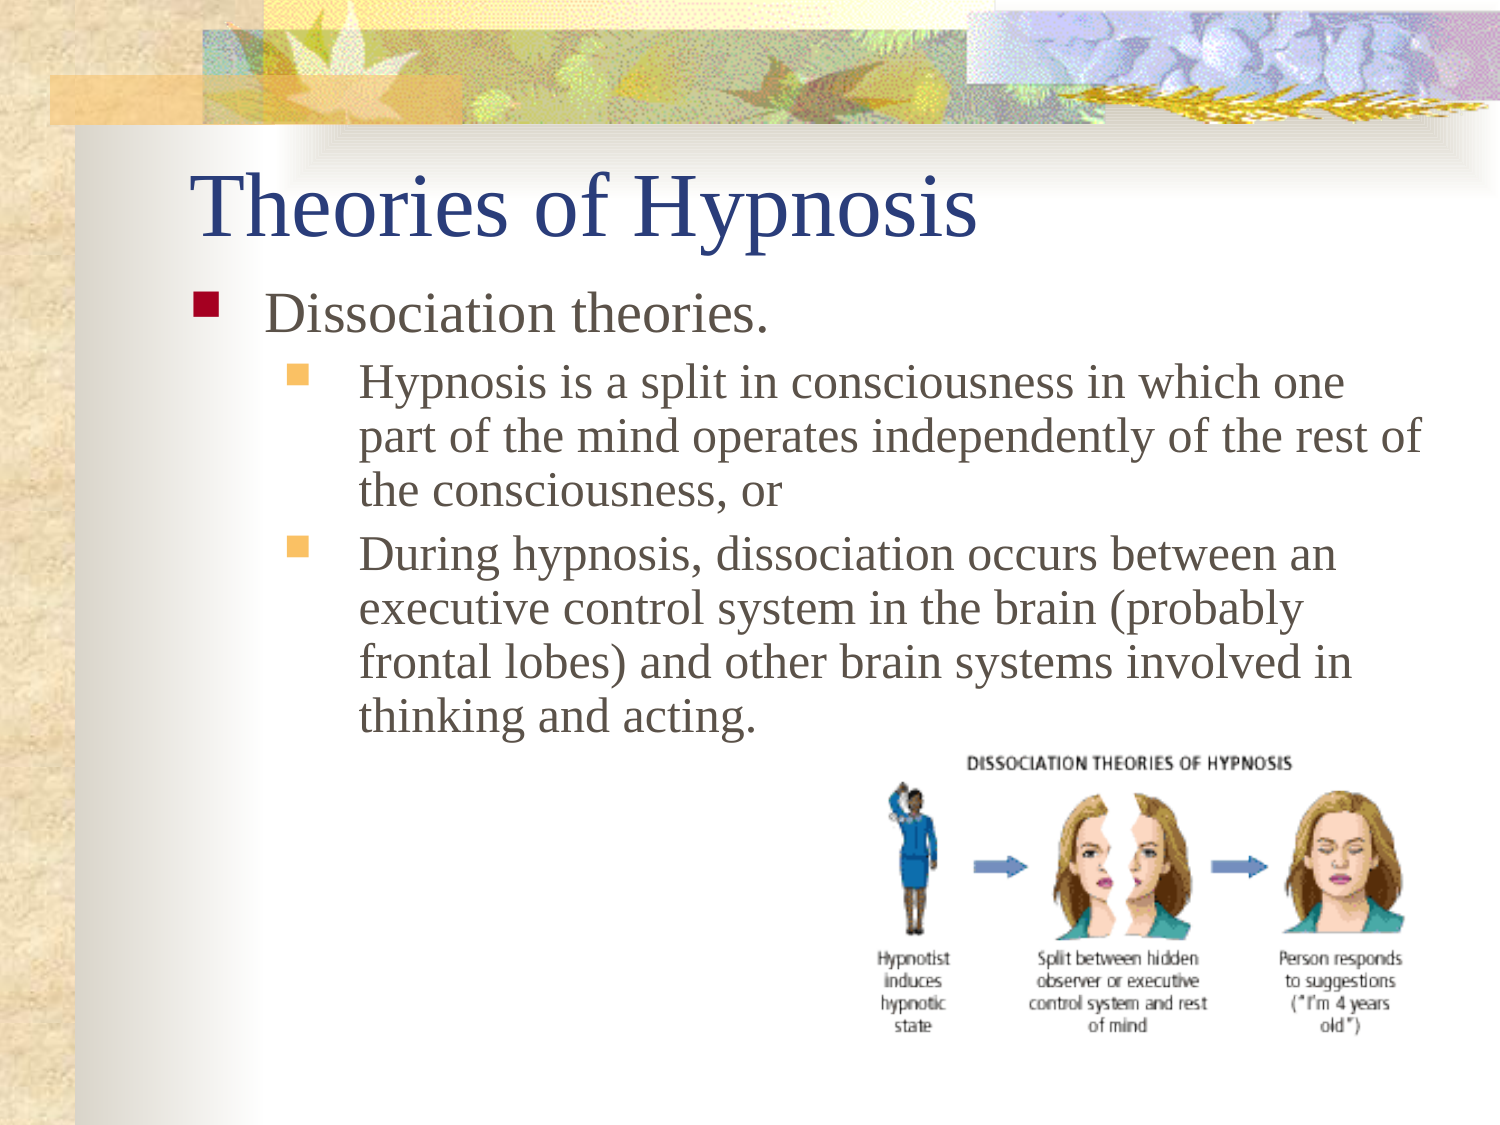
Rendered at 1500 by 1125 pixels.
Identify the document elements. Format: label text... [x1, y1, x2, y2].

picture [0, 0, 1500, 1125]
list Dissociation theories. Hypnosis is a split in consciousness in which one part of the mind operates independently of the rest of the consciousness, or During hypnosis, dissociation occurs between an executive control system in the brain (probably frontal lobes) and other brain systems involved in thinking and acting. [174, 275, 1450, 775]
title Theories of Hypnosis [174, 137, 1450, 263]
picture [862, 753, 1408, 1043]
